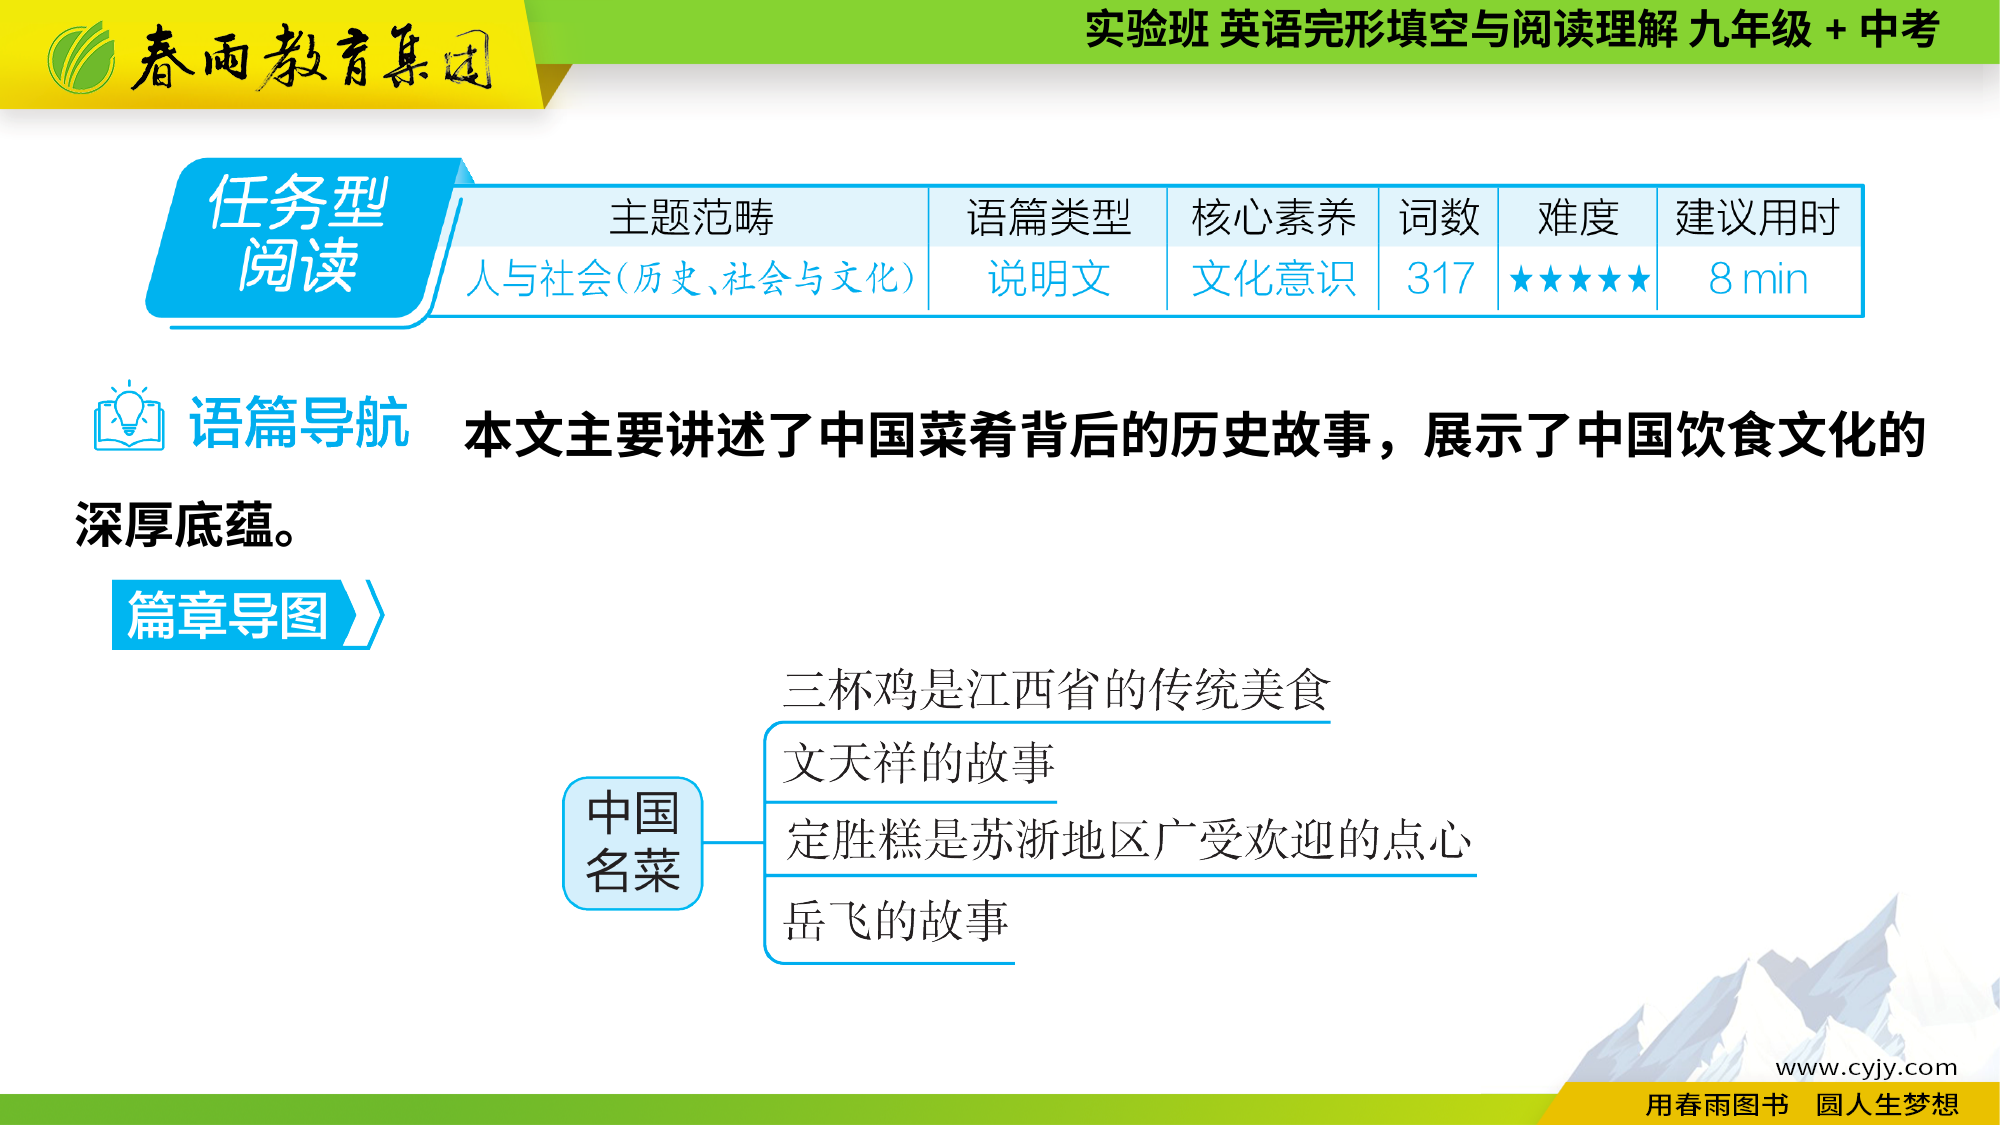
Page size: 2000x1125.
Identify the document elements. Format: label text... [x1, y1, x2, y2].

picture [0, 0, 2000, 1125]
list 本文主要讲述了中国菜肴背后的历史故事，展示了中国饮食文化的深厚底蕴。 [59, 366, 1944, 563]
